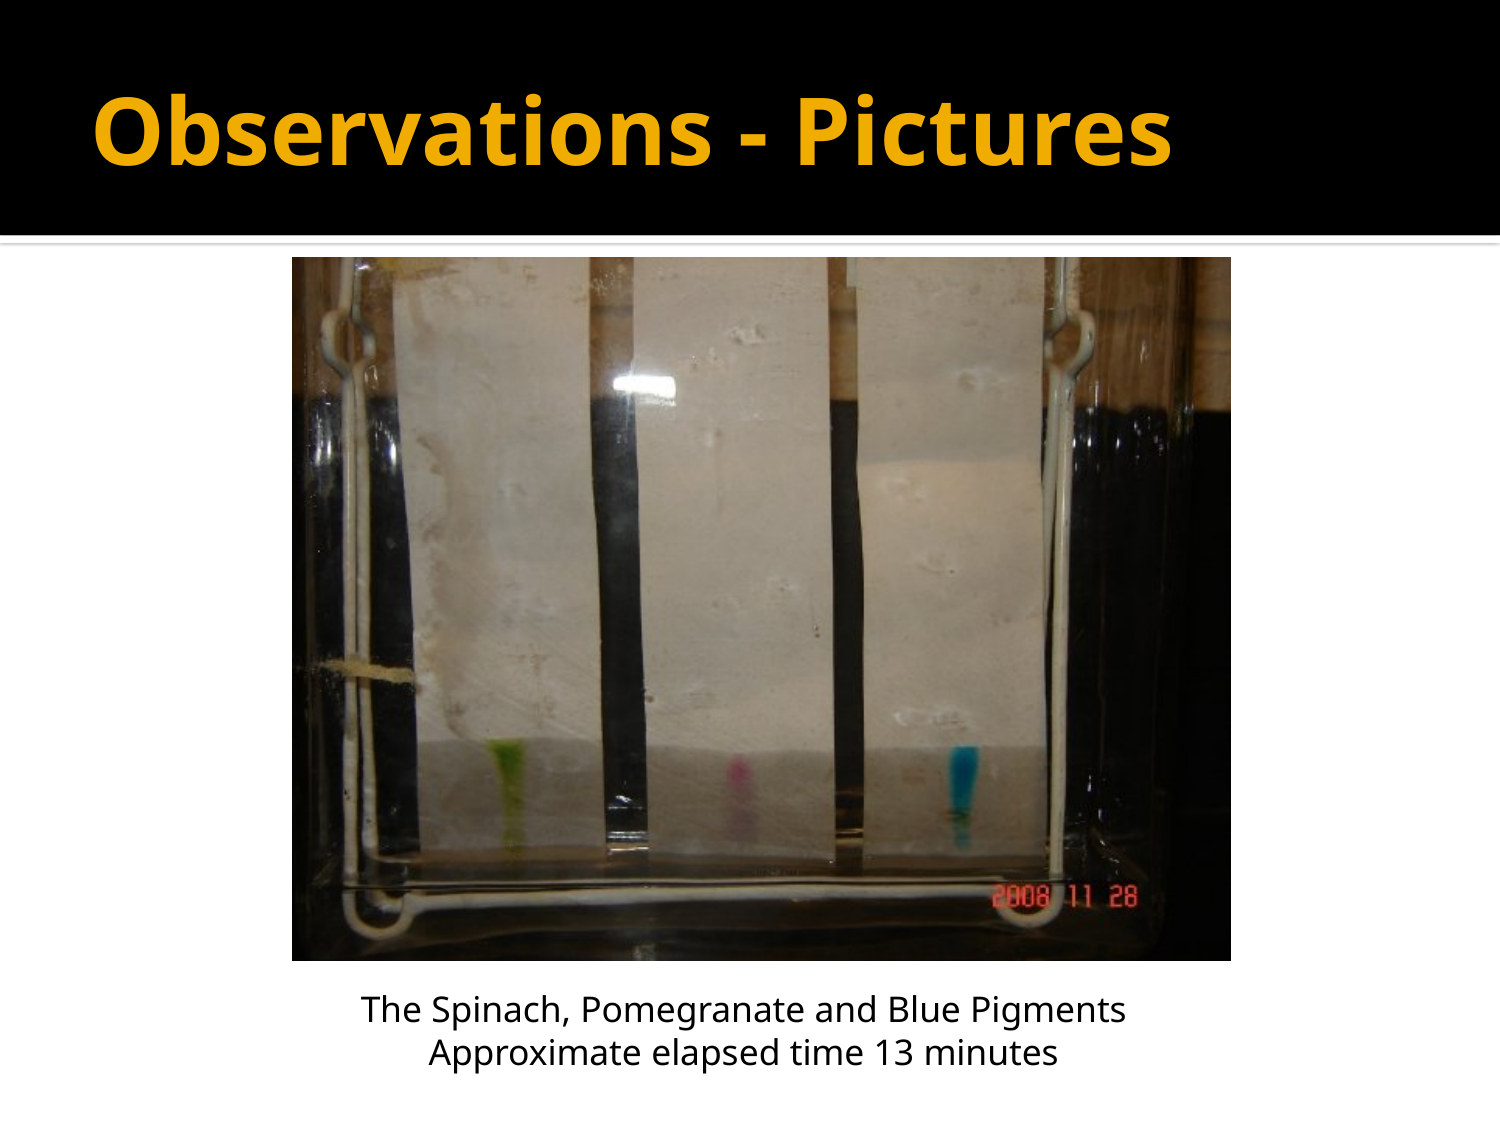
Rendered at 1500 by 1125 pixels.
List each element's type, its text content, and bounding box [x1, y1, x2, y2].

picture [292, 257, 1231, 961]
list The Spinach, Pomegranate and Blue Pigments Approximate elapsed time 13 minutes [82, 972, 1395, 1082]
title Observations - Pictures [75, 25, 1425, 231]
